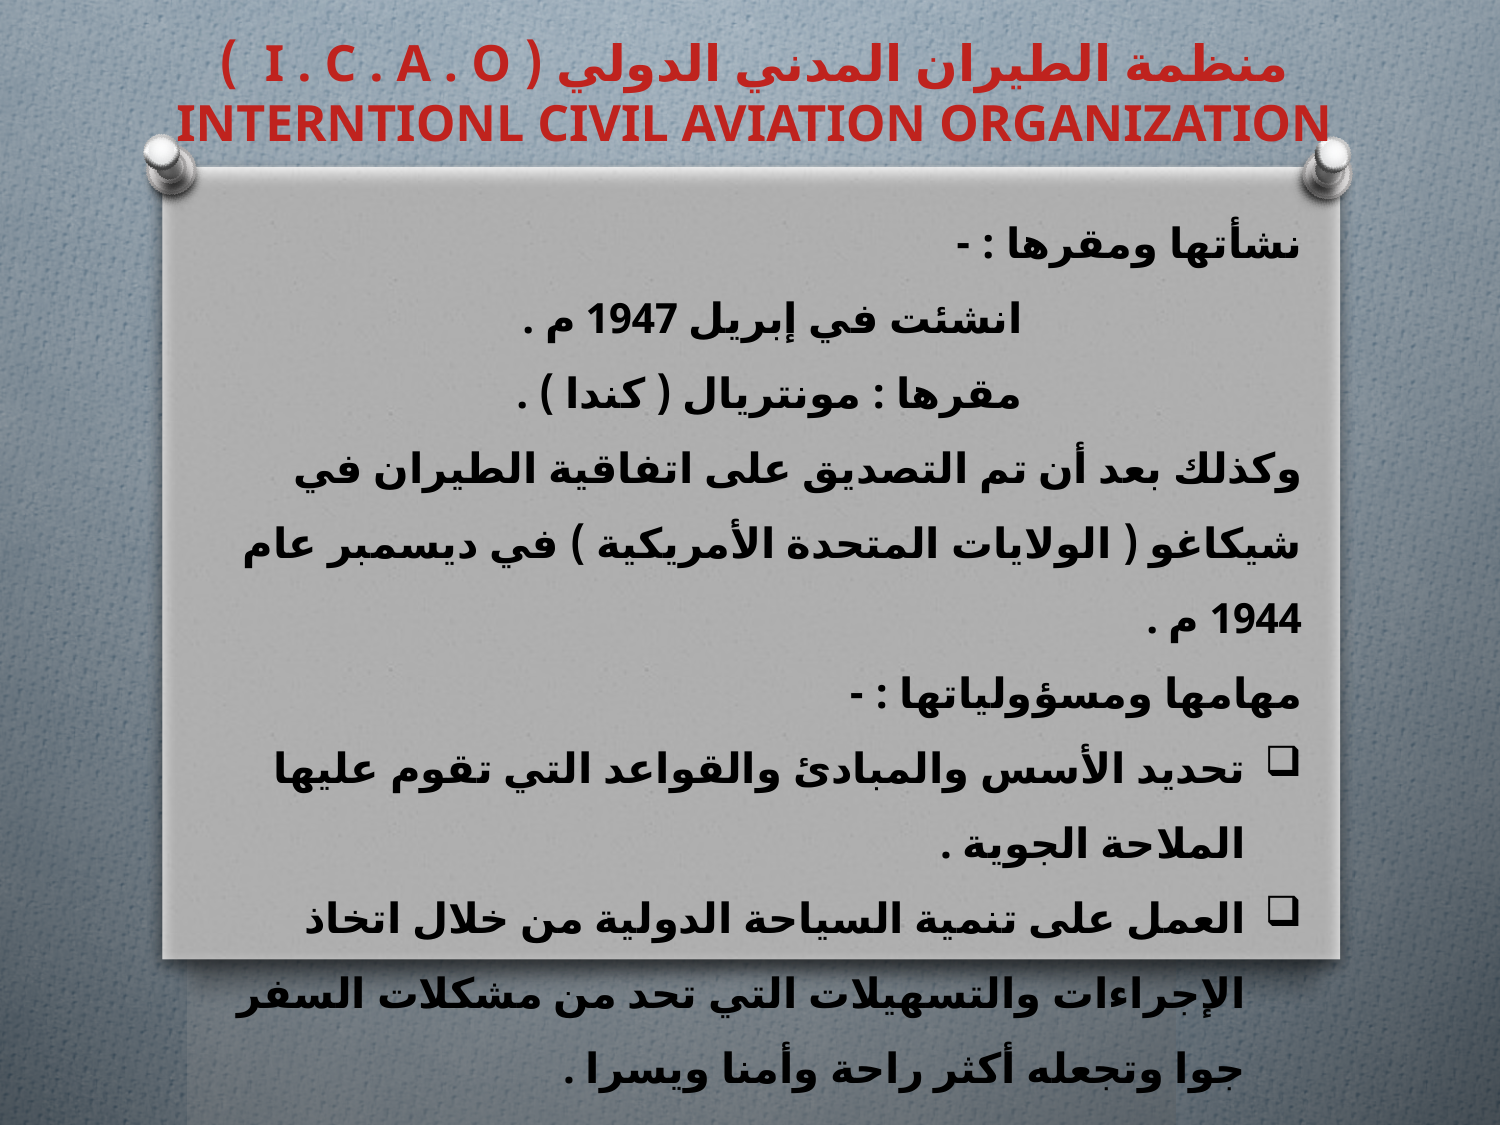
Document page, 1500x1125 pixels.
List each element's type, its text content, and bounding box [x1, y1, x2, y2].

text_box منظمة الطيران المدني الدولي ( I . C . A . O ) INTERNTIONL CIVIL AVIATION ORGANIZATION [53, 24, 1430, 160]
text_box نشأتها ومقرها : - انشئت في إبريل 1947 م . مقرها : مونتريال ( كندا ) . وكذلك بعد أن تم التصديق على اتفاقية الطيران في شيكاغو ( الولايات المتحدة الأمريكية ) في ديسمبر عام 1944 م . مهامها ومسؤولياتها : - تحديد الأسس والمبادئ والقواعد التي تقوم عليها الملاحة الجوية . العمل على تنمية السياحة الدولية من خلال اتخاذ الإجراءات والتسهيلات التي تحد من مشكلات السفر جوا وتجعله أكثر راحة وأمنا ويسرا . [182, 184, 1317, 1099]
picture [1280, 160, 1396, 228]
picture [112, 160, 226, 217]
